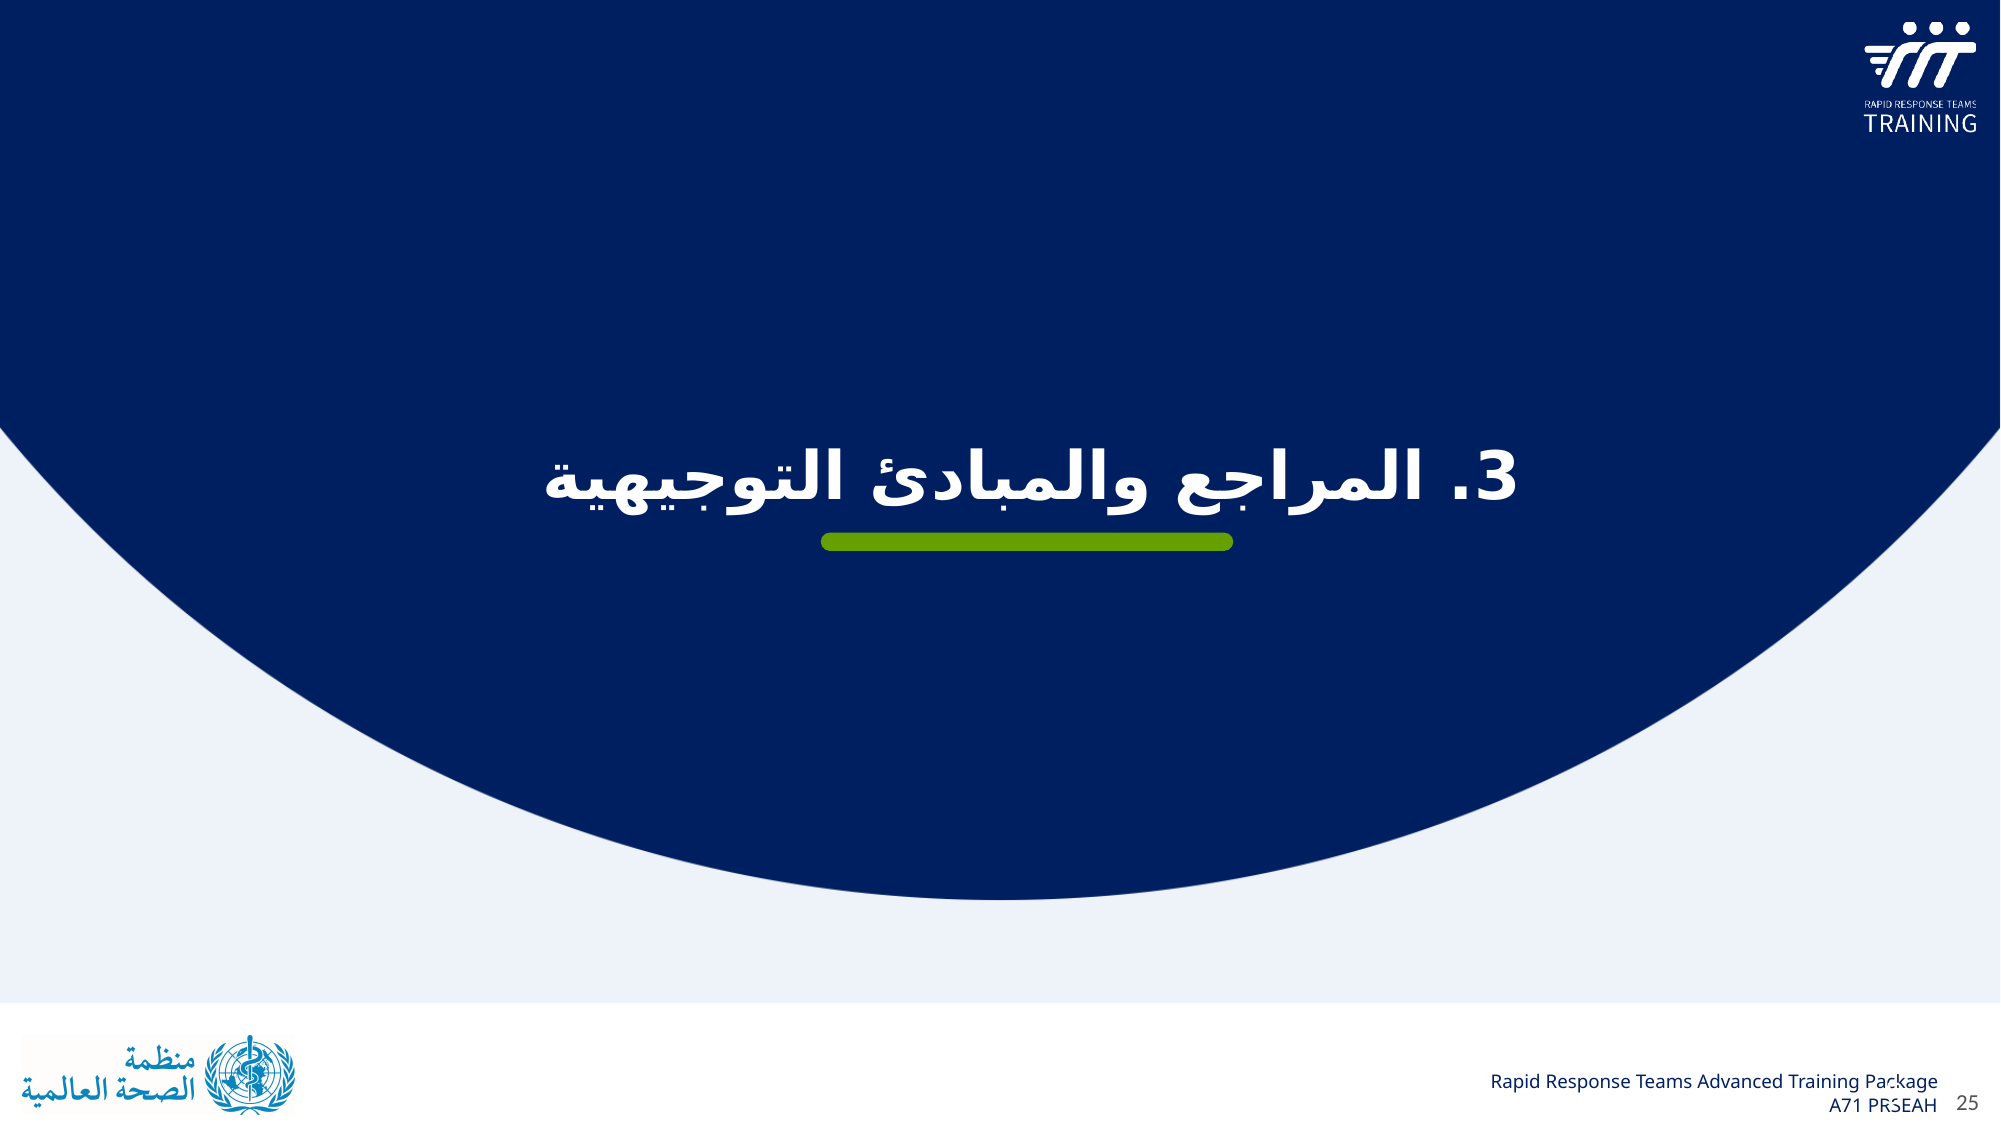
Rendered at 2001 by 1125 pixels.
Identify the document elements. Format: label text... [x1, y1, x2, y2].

slide_number 25 [1882, 1037, 1930, 1092]
list 3. المراجع والمبادئ التوجيهية [100, 314, 1964, 623]
picture [252, 1050, 258, 1059]
picture [0, 0, 2001, 1003]
picture [22, 1035, 295, 1115]
